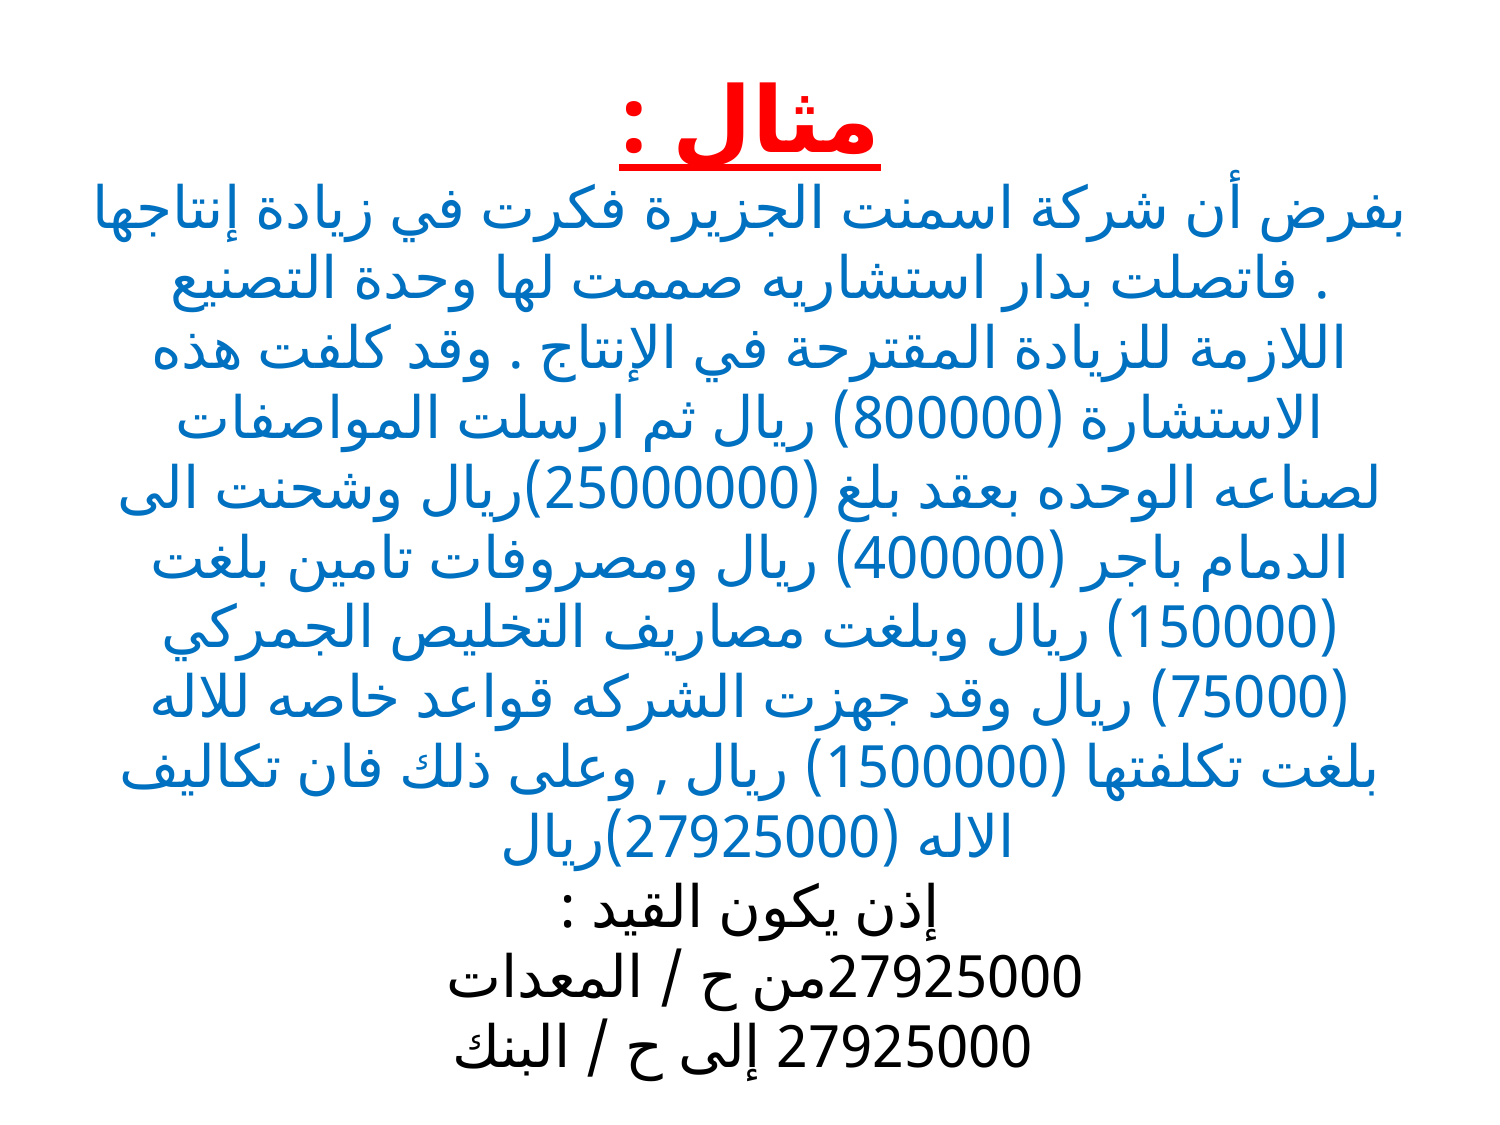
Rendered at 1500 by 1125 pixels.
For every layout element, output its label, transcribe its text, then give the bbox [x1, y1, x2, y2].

title مثال : بفرض أن شركة اسمنت الجزيرة فكرت في زيادة إنتاجها . فاتصلت بدار استشاريه صممت لها وحدة التصنيع اللازمة للزيادة المقترحة في الإنتاج . وقد كلفت هذه الاستشارة (800000) ريال ثم ارسلت المواصفات لصناعه الوحده بعقد بلغ (25000000)ريال وشحنت الى الدمام باجر (400000) ريال ومصروفات تامين بلغت (150000) ريال وبلغت مصاريف التخليص الجمركي (75000) ريال وقد جهزت الشركه قواعد خاصه للاله بلغت تكلفتها (1500000) ريال , وعلى ذلك فان تكاليف الاله (27925000)ريال إذن يكون القيد : 27925000من ح / المعدات 27925000 إلى ح / البنك [75, 45, 1425, 1094]
